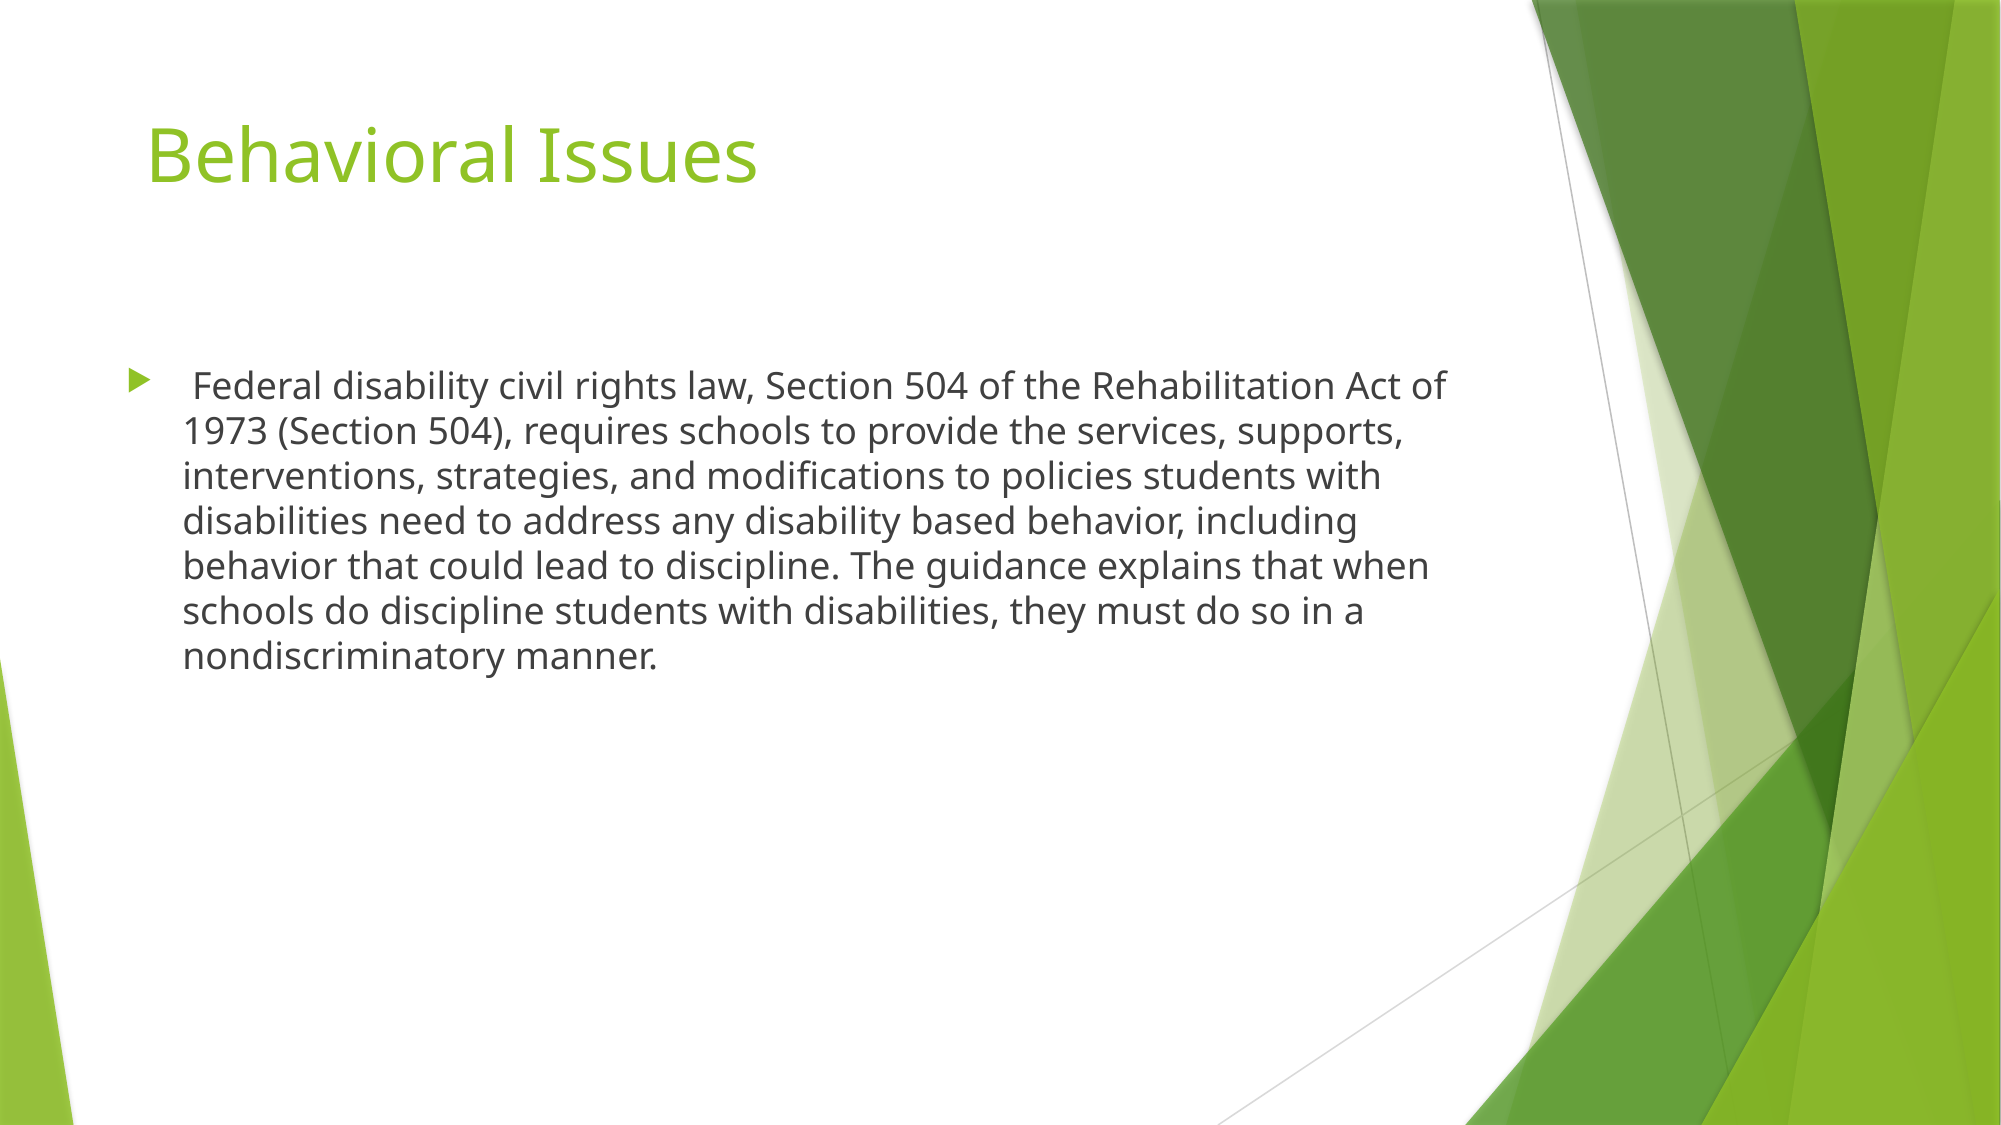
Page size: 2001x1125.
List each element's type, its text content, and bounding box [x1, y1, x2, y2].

title Behavioral Issues [111, 99, 1522, 317]
list Federal disability civil rights law, Section 504 of the Rehabilitation Act of 1973 (Section 504), requires schools to provide the services, supports, interventions, strategies, and modifications to policies students with disabilities need to address any disability based behavior, including behavior that could lead to discipline. The guidance explains that when schools do discipline students with disabilities, they must do so in a nondiscriminatory manner. [111, 354, 1522, 992]
